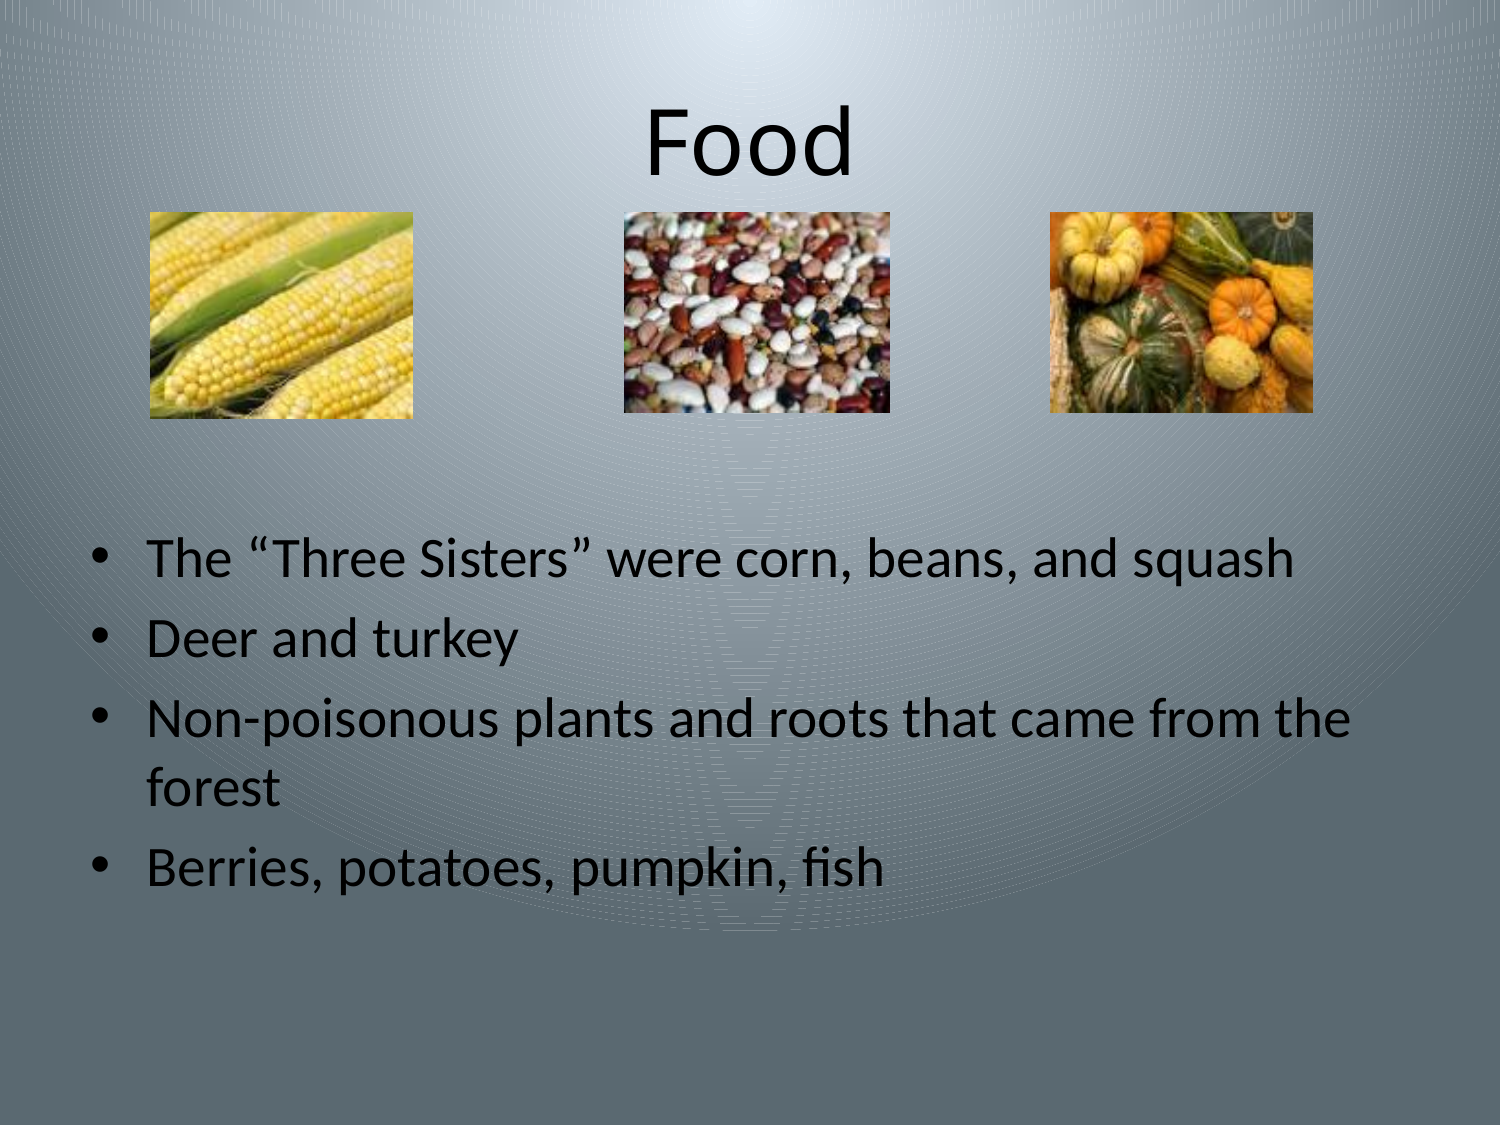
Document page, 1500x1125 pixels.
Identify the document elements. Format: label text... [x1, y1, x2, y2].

title Food [75, 45, 1425, 233]
list The “Three Sisters” were corn, beans, and squash Deer and turkey Non-poisonous plants and roots that came from the forest Berries, potatoes, pumpkin, fish [75, 512, 1413, 975]
picture [149, 212, 413, 419]
picture [624, 212, 890, 413]
picture [1049, 212, 1313, 413]
